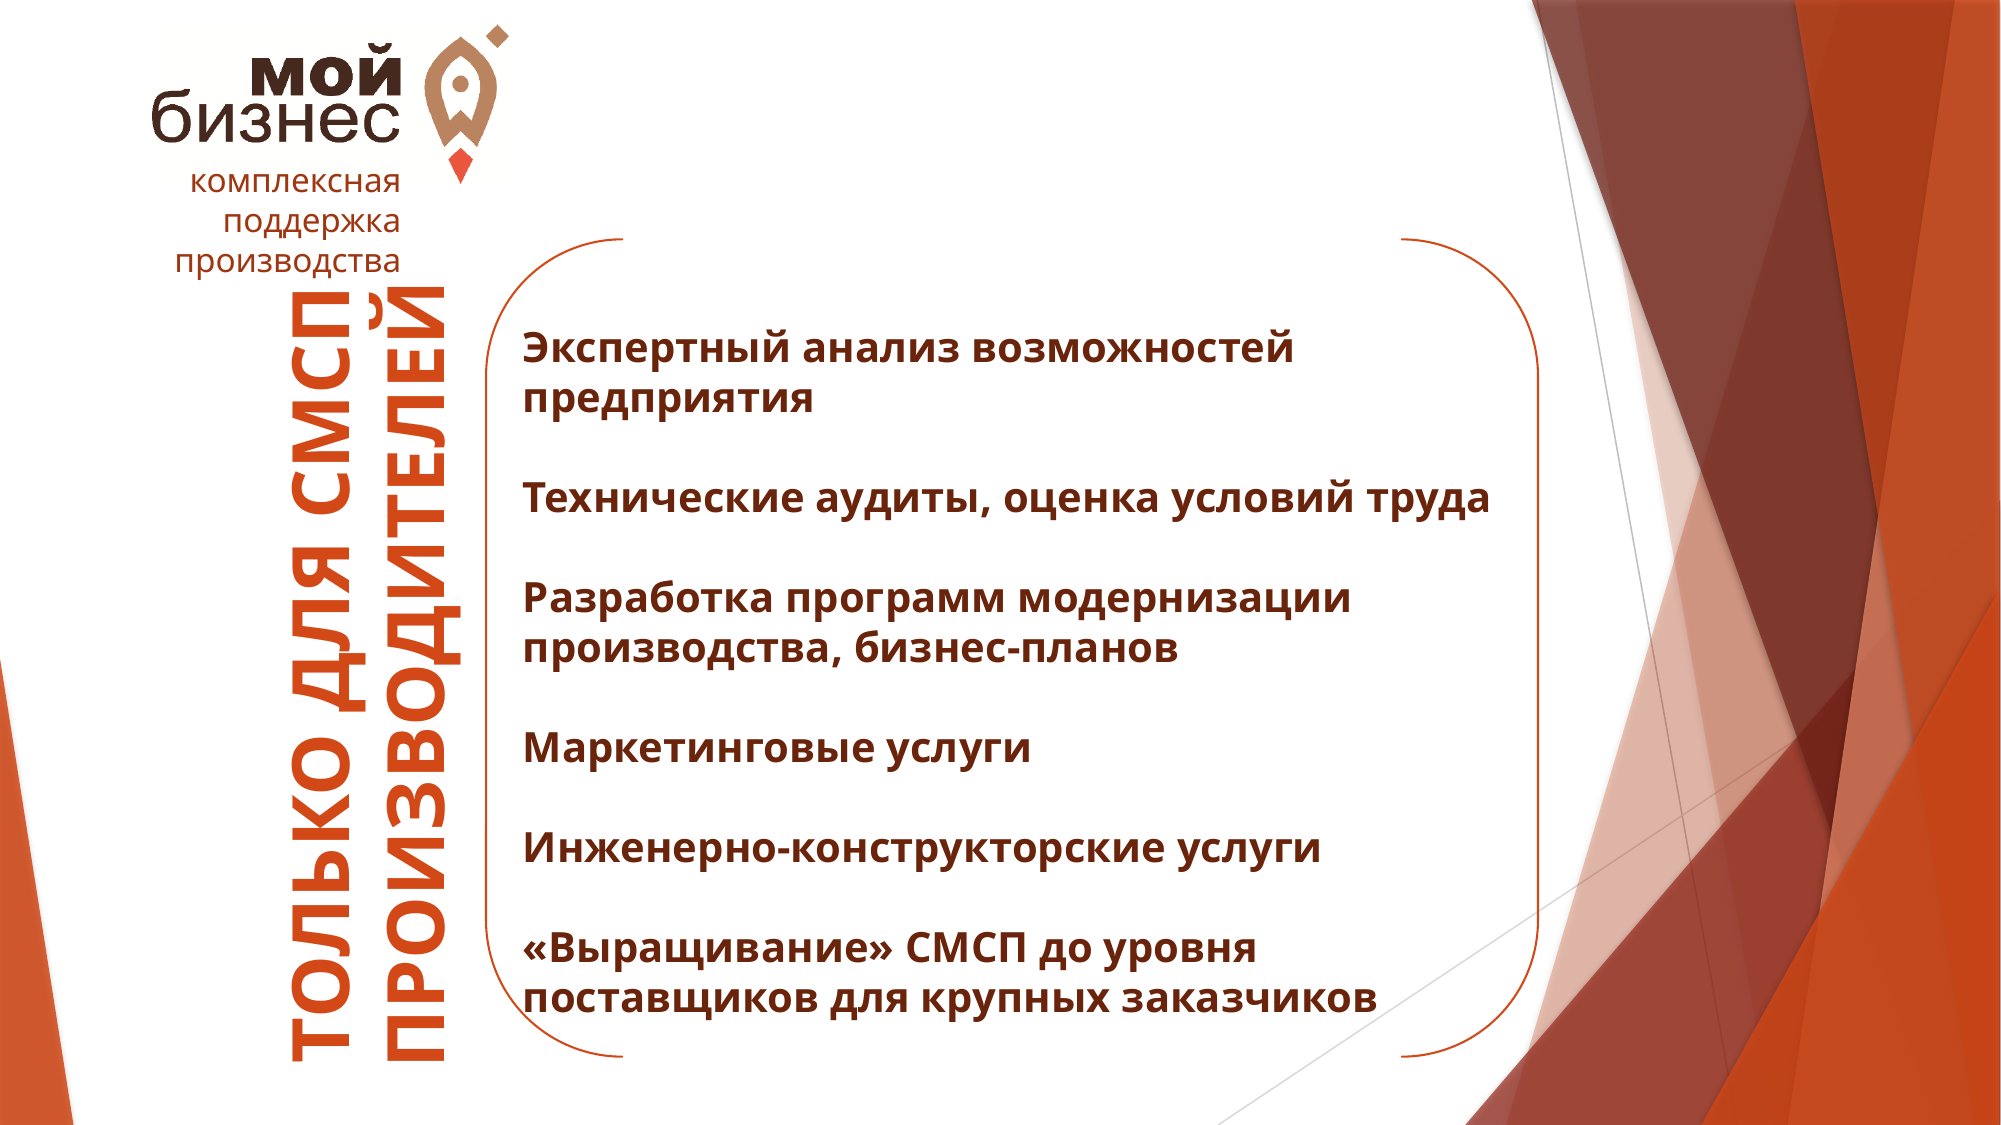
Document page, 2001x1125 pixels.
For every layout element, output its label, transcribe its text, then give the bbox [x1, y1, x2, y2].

text_box комплексная поддержка производства [76, 152, 417, 287]
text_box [485, 238, 1539, 1058]
text_box ТОЛЬКО ДЛЯ СМСП ПРОИЗВОДИТЕЛЕЙ [262, 256, 468, 1092]
picture [151, 23, 509, 185]
